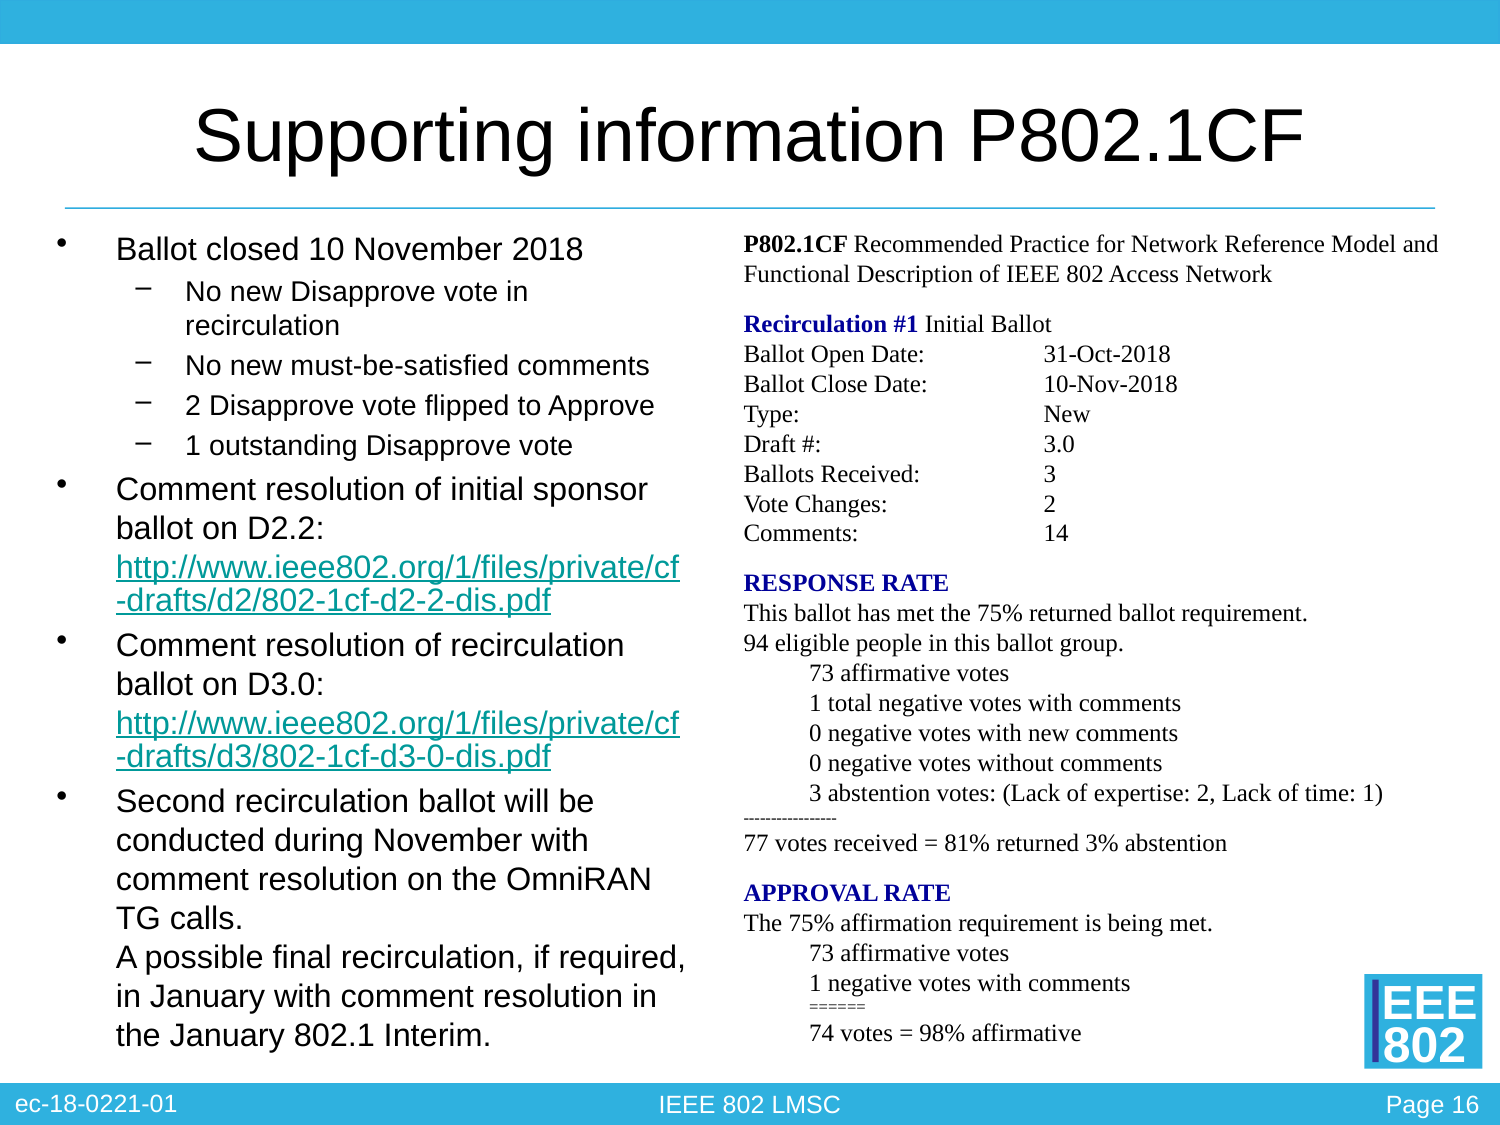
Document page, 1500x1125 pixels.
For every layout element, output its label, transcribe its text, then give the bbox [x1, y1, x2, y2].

list Ballot closed 10 November 2018 No new Disapprove vote in recirculation No new must-be-satisfied comments 2 Disapprove vote flipped to Approve 1 outstanding Disapprove vote Comment resolution of initial sponsor ballot on D2.2: http://www.ieee802.org/1/files/private/cf-drafts/d2/802-1cf-d2-2-dis.pdf Comment resolution of recirculation ballot on D3.0: http://www.ieee802.org/1/files/private/cf-drafts/d3/802-1cf-d3-0-dis.pdf Second recirculation ballot will be conducted during November with comment resolution on the OmniRAN TG calls. A possible final recirculation, if required, in January with comment resolution in the January 802.1 Interim. [41, 220, 704, 1000]
title Supporting information P802.1CF [75, 66, 1425, 197]
list P802.1CF Recommended Practice for Network Reference Model and Functional Description of IEEE 802 Access Network Recirculation #1 Initial Ballot Ballot Open Date: 31-Oct-2018 Ballot Close Date: 10-Nov-2018 Type: New Draft #: 3.0 Ballots Received: 3 Vote Changes: 2 Comments: 14 RESPONSE RATE This ballot has met the 75% returned ballot requirement. 94 eligible people in this ballot group. 73 affirmative votes 1 total negative votes with comments 0 negative votes with new comments 0 negative votes without comments 3 abstention votes: (Lack of expertise: 2, Lack of time: 1) ----------------- 77 votes received = 81% returned 3% abstention APPROVAL RATE The 75% affirmation requirement is being met. 73 affirmative votes 1 negative votes with comments ====== 74 votes = 98% affirmative [728, 220, 1459, 1071]
